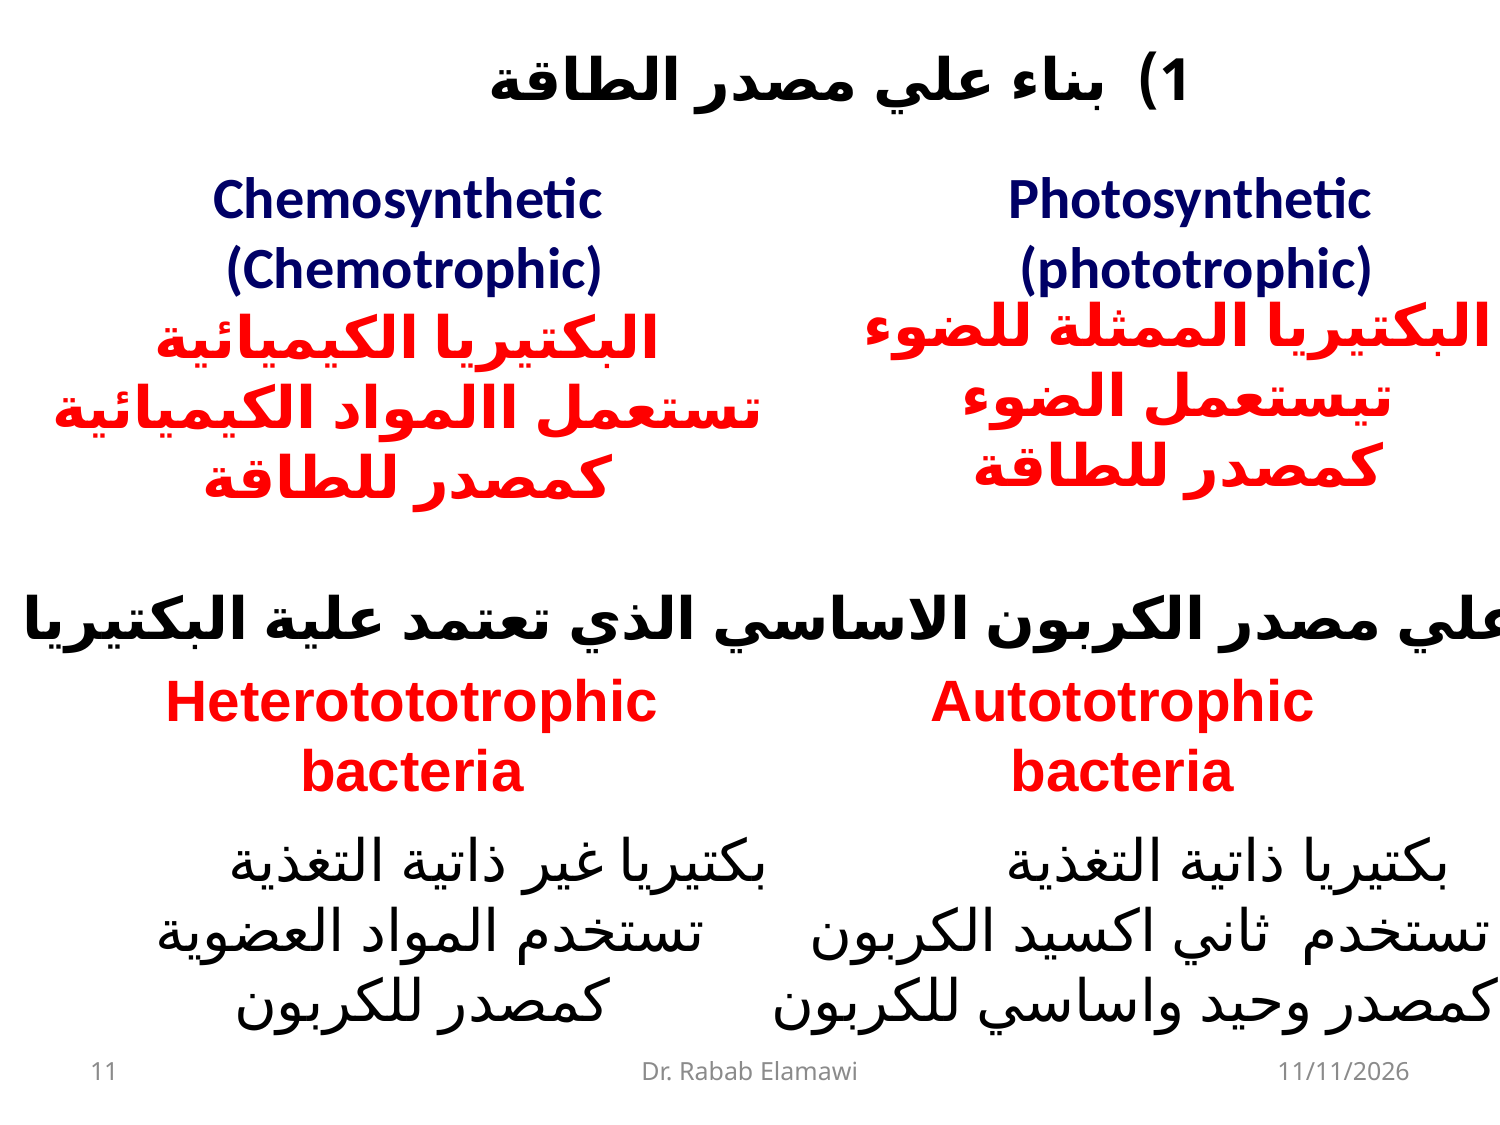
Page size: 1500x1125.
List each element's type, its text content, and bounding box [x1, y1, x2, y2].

text_box البكتيريا الكيميائية تستعمل االمواد الكيميائية كمصدر للطاقة [0, 293, 863, 518]
text_box 2) بناء علي مصدر الكربون الاساسي الذي تعتمد علية البكتيريا [0, 574, 1500, 659]
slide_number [1074, 1042, 1425, 1103]
text_box Autototrophic bacteria [830, 656, 1431, 811]
text_box Chemosynthetic (Chemotrophic) [114, 153, 716, 293]
text_box بكتيريا ذاتية التغذية [822, 816, 1466, 901]
text_box Photosynthetic (phototrophic) [908, 153, 1485, 281]
text_box البكتيريا الممثلة للضوء تيستعمل الضوء كمصدر للطاقة [749, 281, 1500, 506]
footer Dr. Rabab Elamawi [512, 1042, 988, 1103]
text_box تستخدم المواد العضوية كمصدر للكربون [40, 886, 805, 1041]
text_box بكتيريا غير ذاتية التغذية [44, 816, 784, 886]
slide_number 11 [75, 1042, 425, 1103]
text_box Heterotototrophic bacteria [66, 656, 774, 811]
text_box تستخدم ثاني اكسيد الكربون كمصدر وحيد واساسي للكربون [805, 886, 1500, 1041]
text_box بناء علي مصدر الطاقة [458, 35, 1207, 120]
